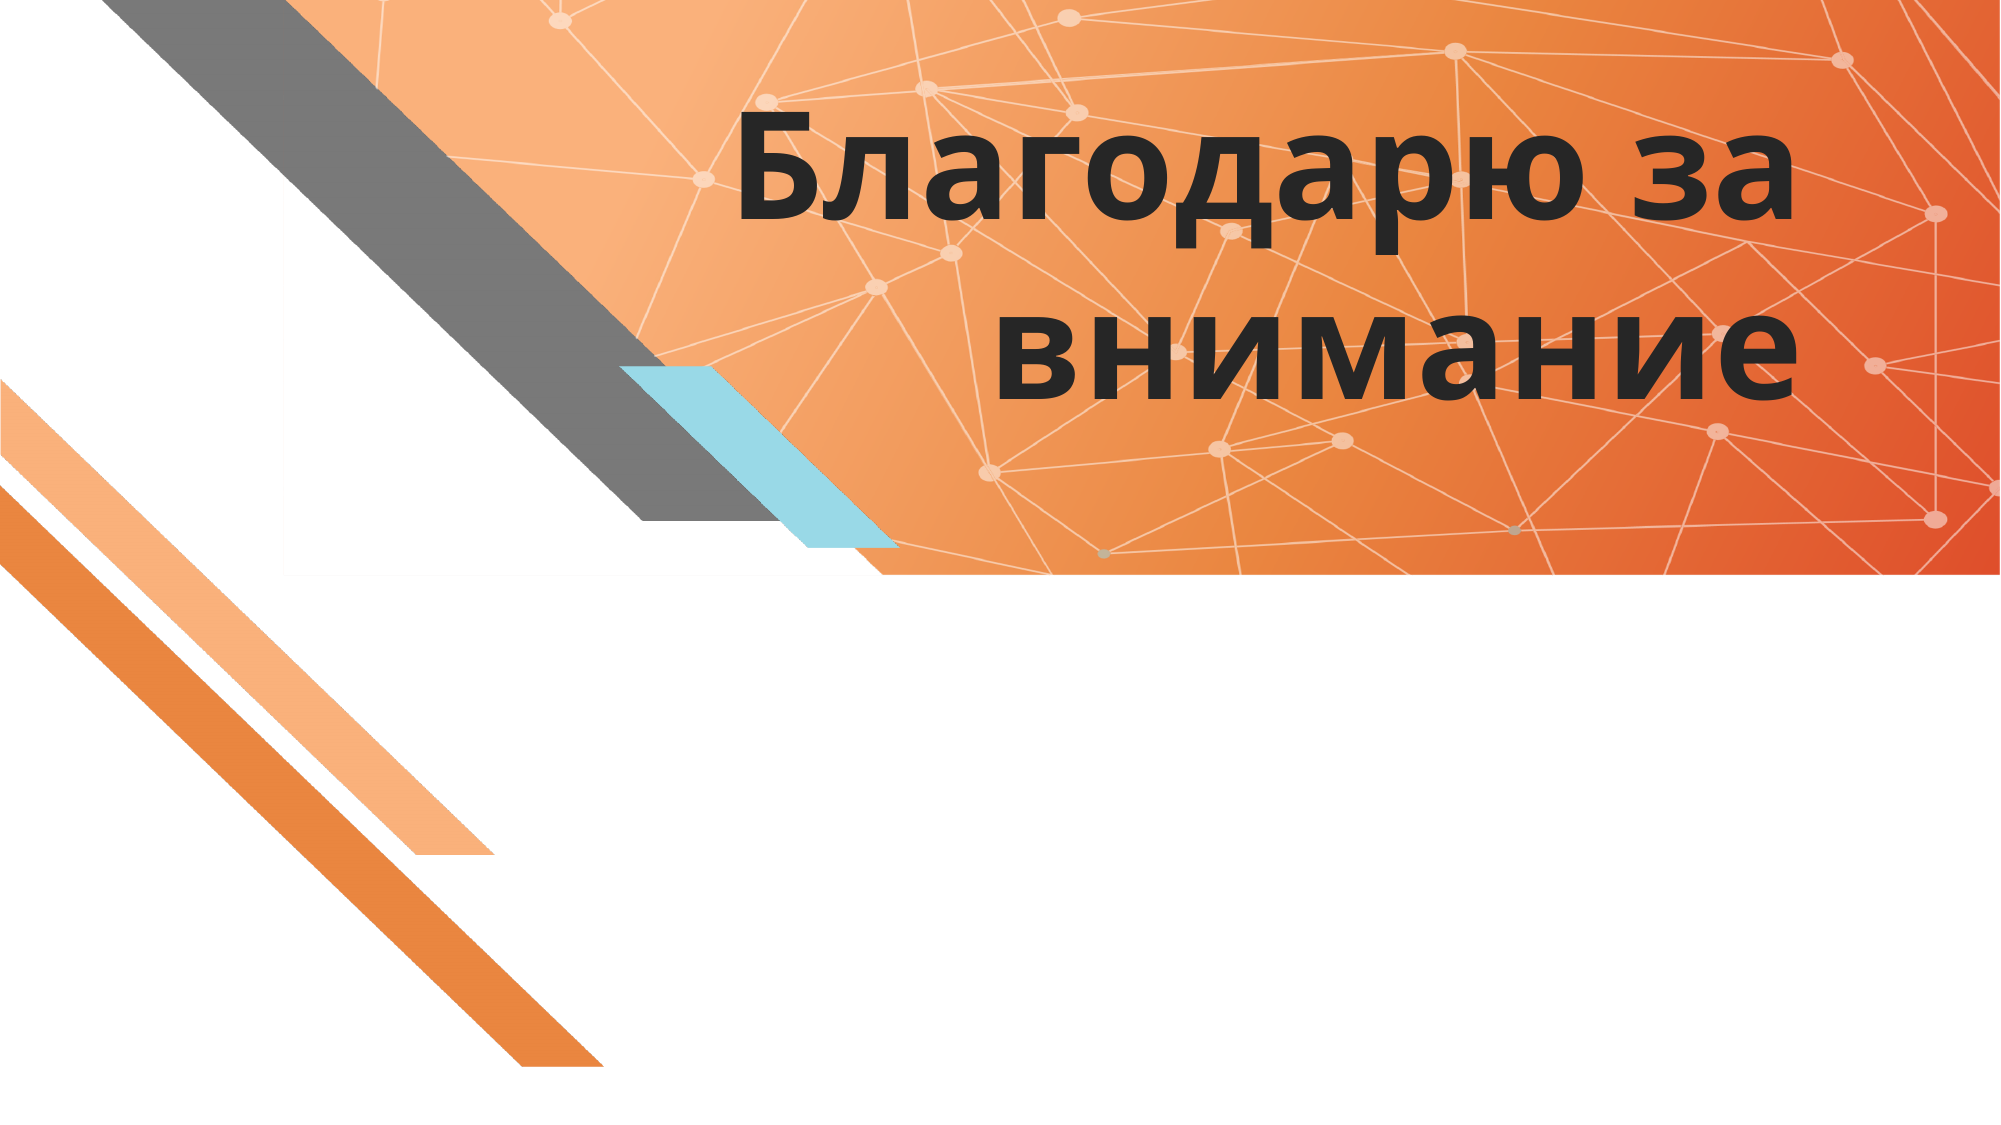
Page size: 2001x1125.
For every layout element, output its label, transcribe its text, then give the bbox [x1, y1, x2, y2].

text_box Благодарю за внимание [669, 326, 1804, 438]
picture [0, 0, 2000, 1067]
